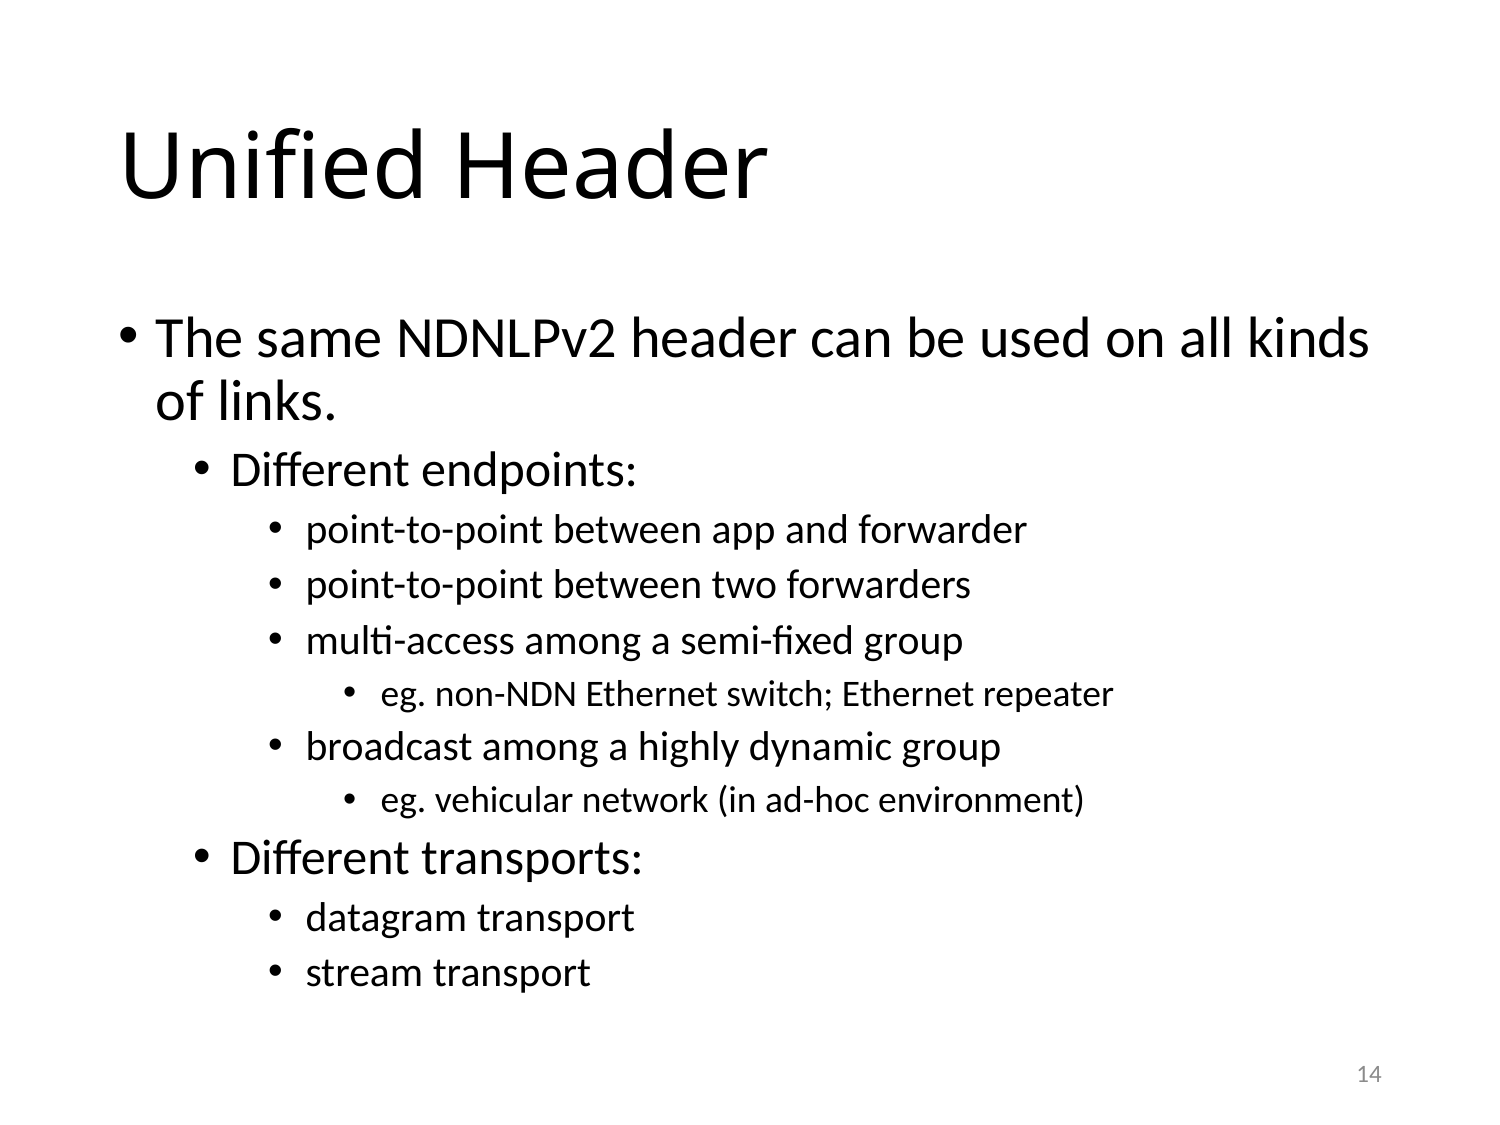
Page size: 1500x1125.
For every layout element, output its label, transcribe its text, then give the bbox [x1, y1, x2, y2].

list The same NDNLPv2 header can be used on all kinds of links. Different endpoints: point-to-point between app and forwarder point-to-point between two forwarders multi-access among a semi-fixed group eg. non-NDN Ethernet switch; Ethernet repeater broadcast among a highly dynamic group eg. vehicular network (in ad-hoc environment) Different transports: datagram transport stream transport [103, 299, 1397, 1014]
title Unified Header [103, 59, 1397, 278]
slide_number 14 [1059, 1042, 1397, 1103]
